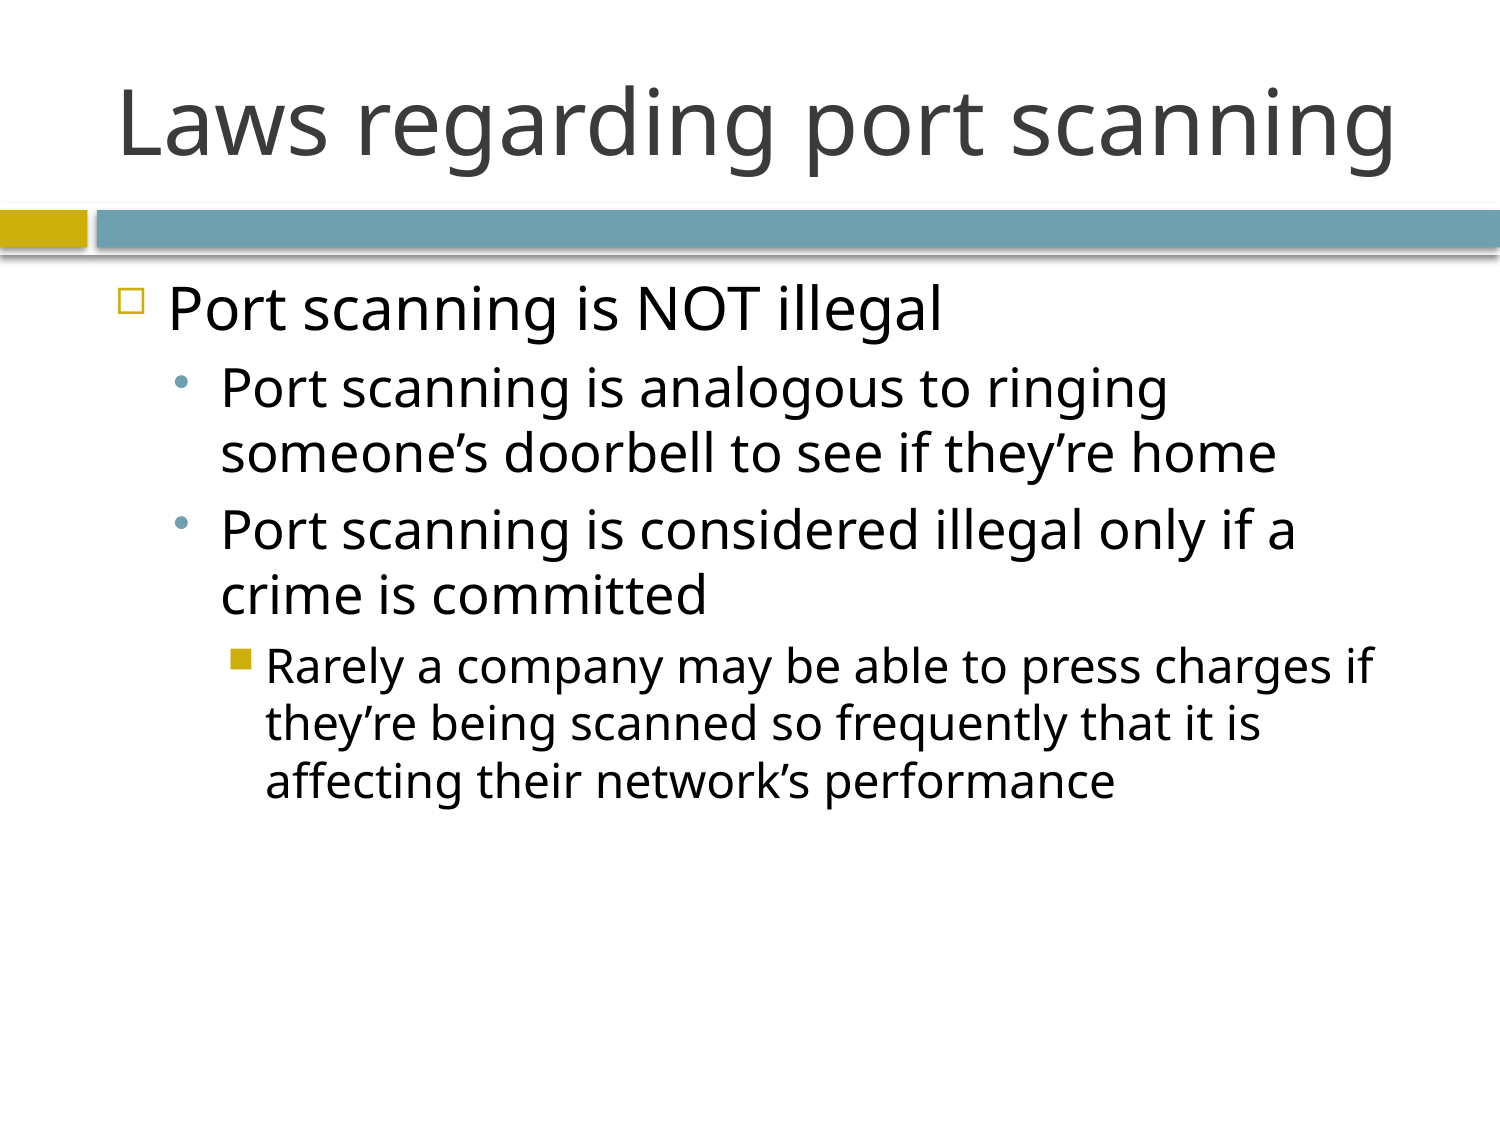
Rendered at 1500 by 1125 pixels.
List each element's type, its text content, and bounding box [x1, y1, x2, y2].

list Port scanning is NOT illegal Port scanning is analogous to ringing someone’s doorbell to see if they’re home Port scanning is considered illegal only if a crime is committed Rarely a company may be able to press charges if they’re being scanned so frequently that it is affecting their network’s performance [100, 262, 1438, 1005]
title Laws regarding port scanning [100, 37, 1438, 200]
